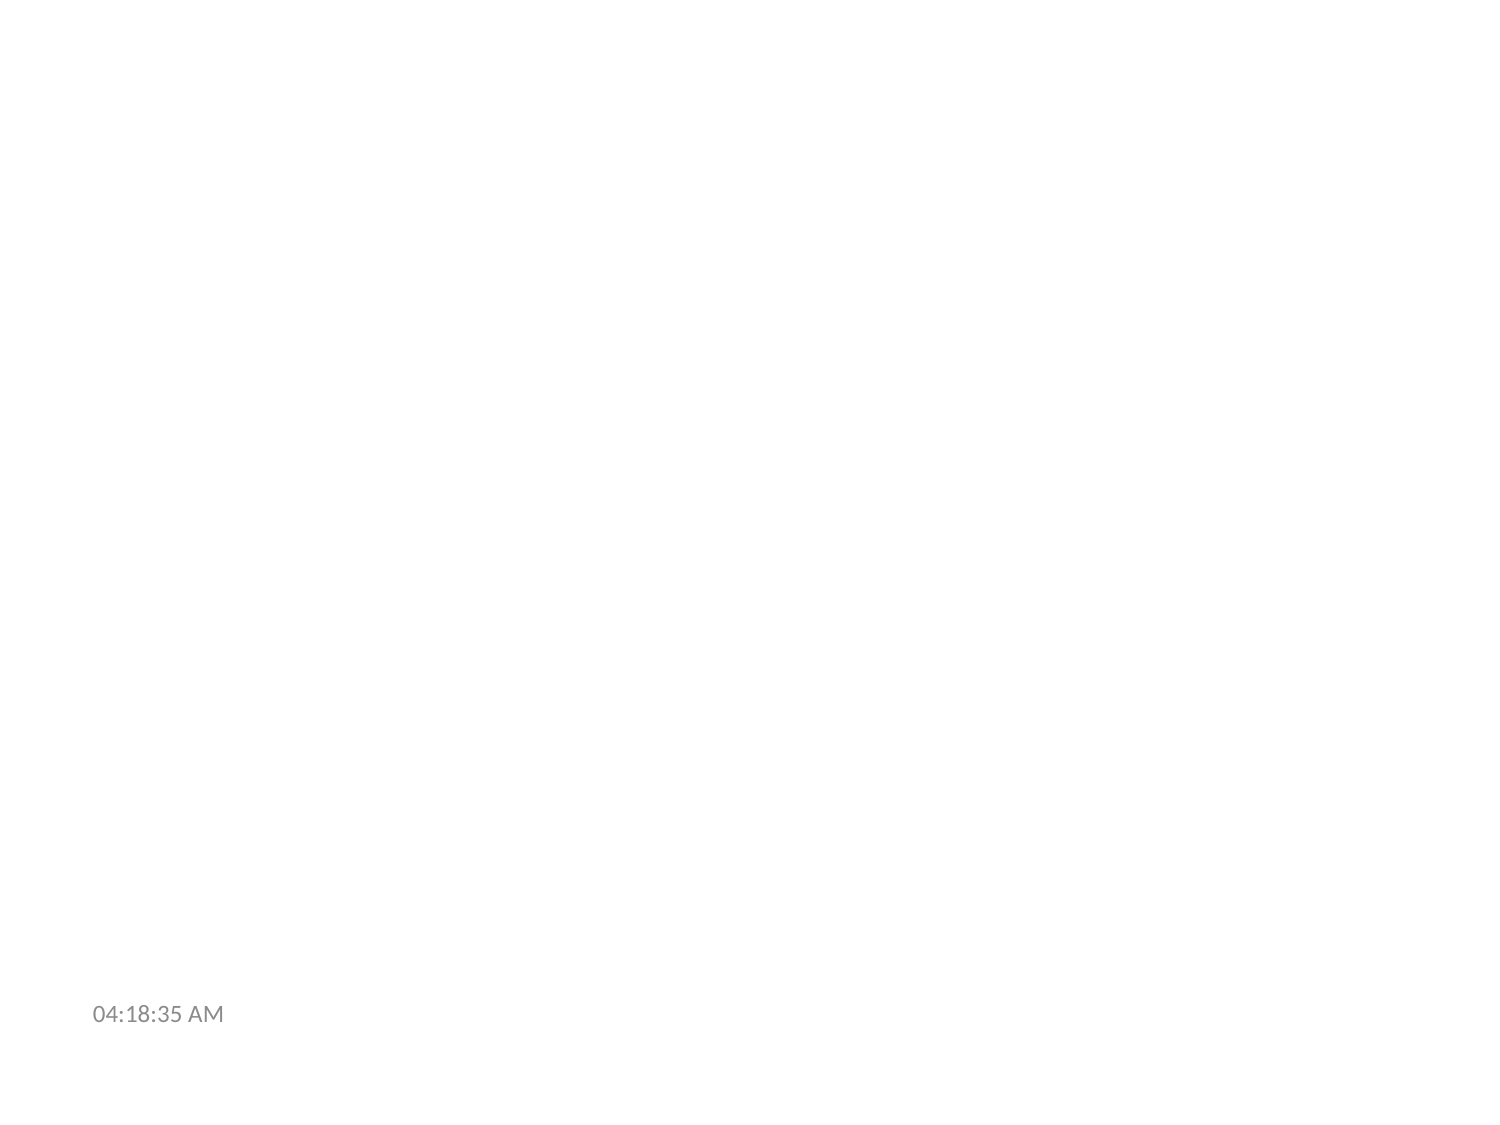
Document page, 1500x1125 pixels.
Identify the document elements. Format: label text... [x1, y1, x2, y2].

text_box 3:35:09 PM [77, 982, 428, 1043]
